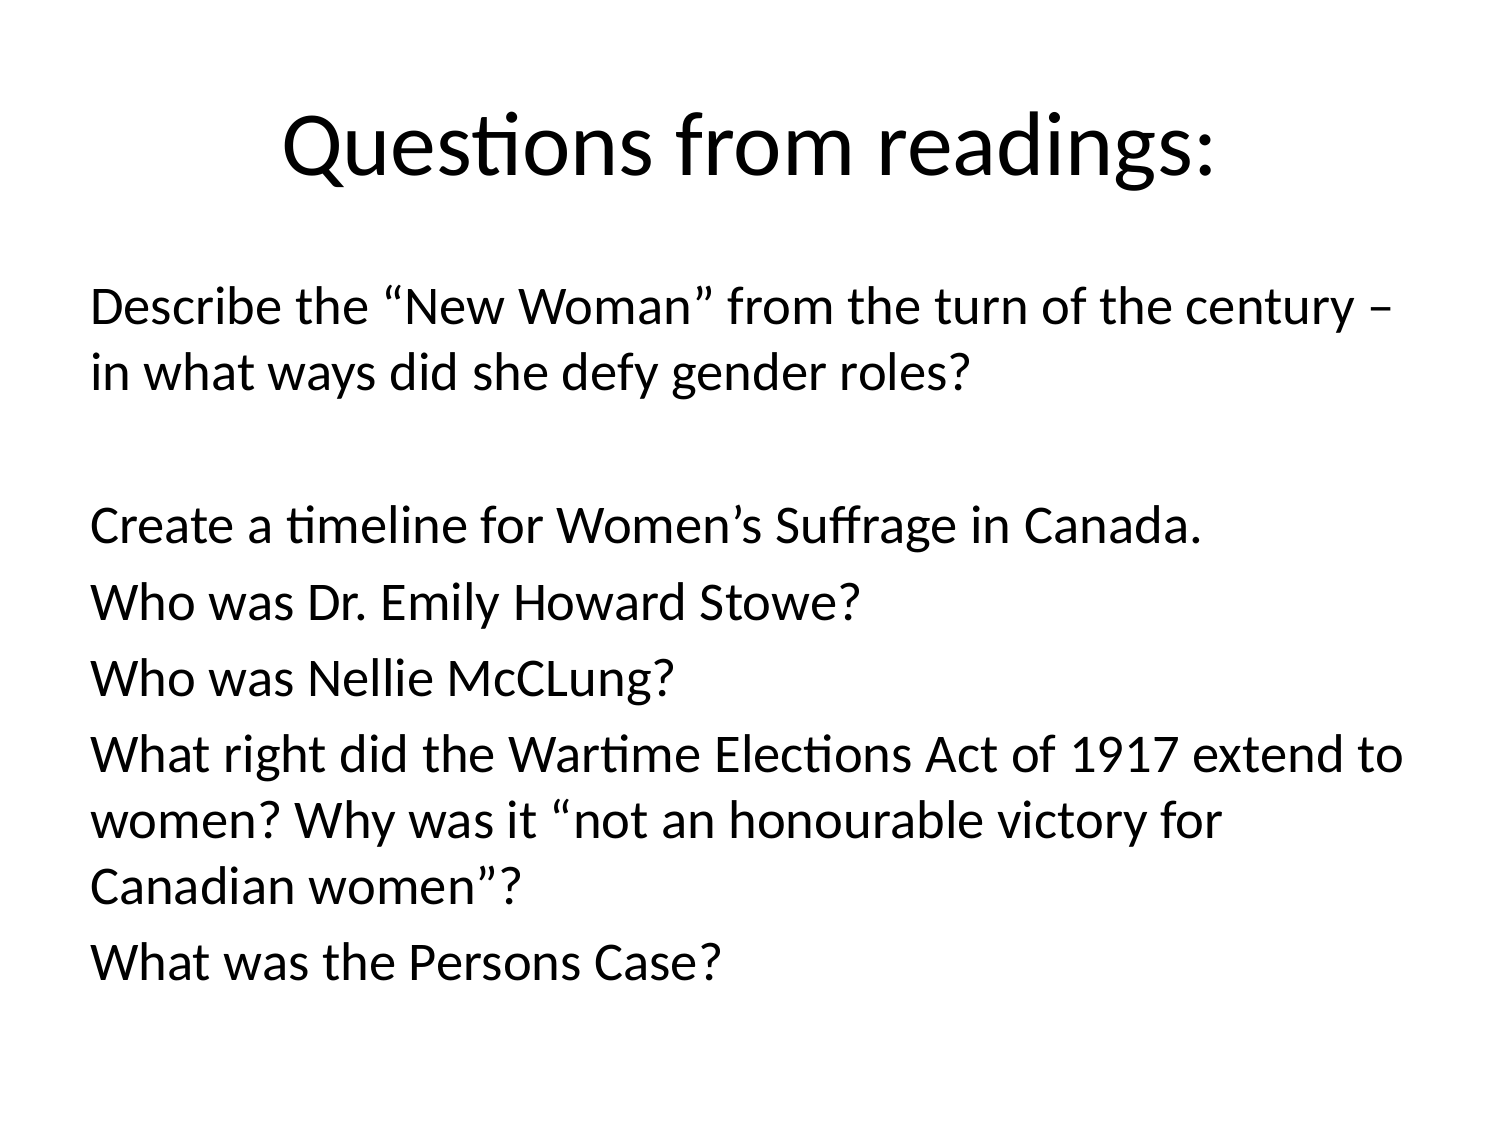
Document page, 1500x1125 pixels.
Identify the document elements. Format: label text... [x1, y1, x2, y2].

title Questions from readings: [75, 45, 1425, 233]
list Describe the “New Woman” from the turn of the century – in what ways did she defy gender roles? Create a timeline for Women’s Suffrage in Canada. Who was Dr. Emily Howard Stowe? Who was Nellie McCLung? What right did the Wartime Elections Act of 1917 extend to women? Why was it “not an honourable victory for Canadian women”? What was the Persons Case? [75, 262, 1425, 1005]
